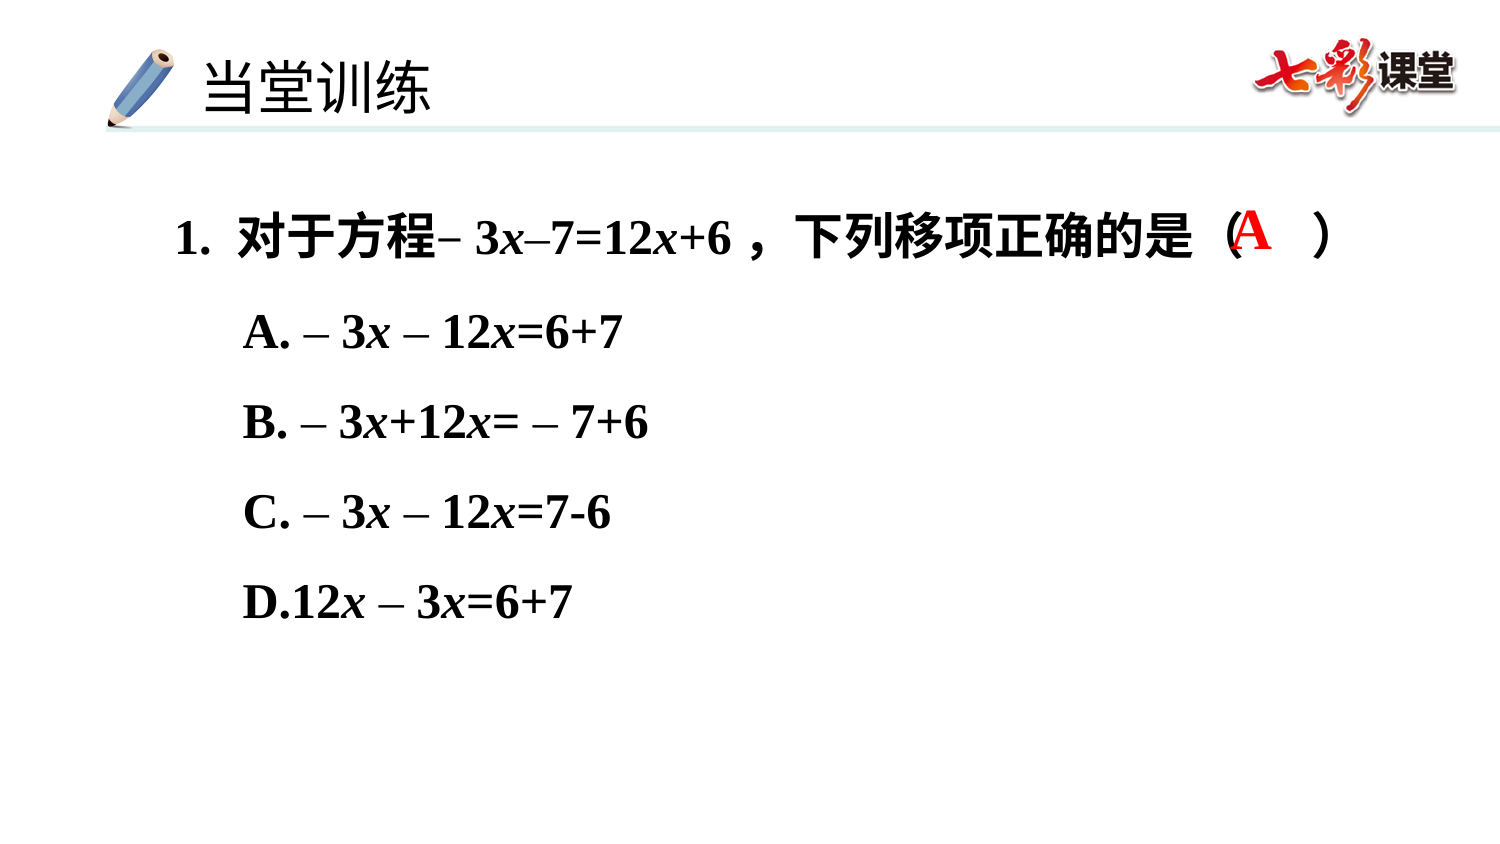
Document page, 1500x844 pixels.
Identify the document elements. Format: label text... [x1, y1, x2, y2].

text_box A [1215, 183, 1284, 269]
picture [100, 32, 181, 146]
text_box 1. 对于方程–3x–7=12x+6，下列移项正确的是（ ） [159, 197, 1500, 273]
picture [1249, 32, 1461, 118]
text_box A. – 3x – 12x=6+7 B. – 3x+12x= – 7+6 C. – 3x – 12x=7-6 D.12x – 3x=6+7 [228, 261, 978, 636]
